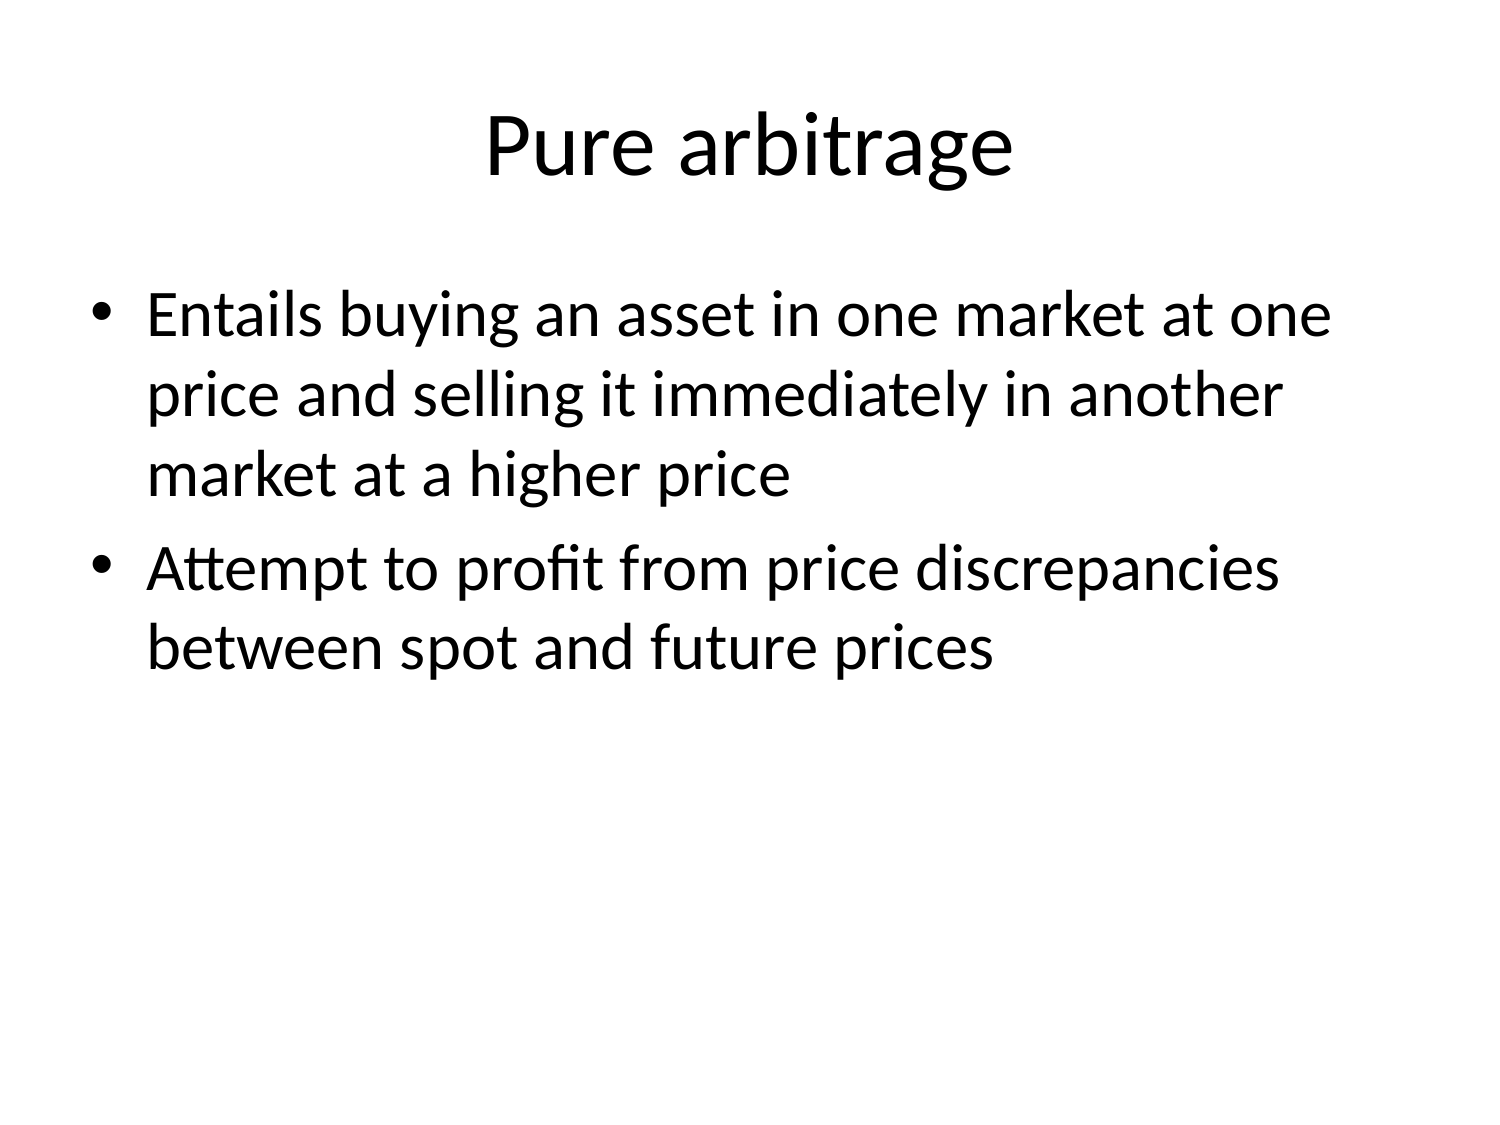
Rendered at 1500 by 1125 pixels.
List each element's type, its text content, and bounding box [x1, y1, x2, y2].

title Pure arbitrage [75, 45, 1425, 233]
list Entails buying an asset in one market at one price and selling it immediately in another market at a higher price Attempt to profit from price discrepancies between spot and future prices [75, 262, 1425, 1005]
